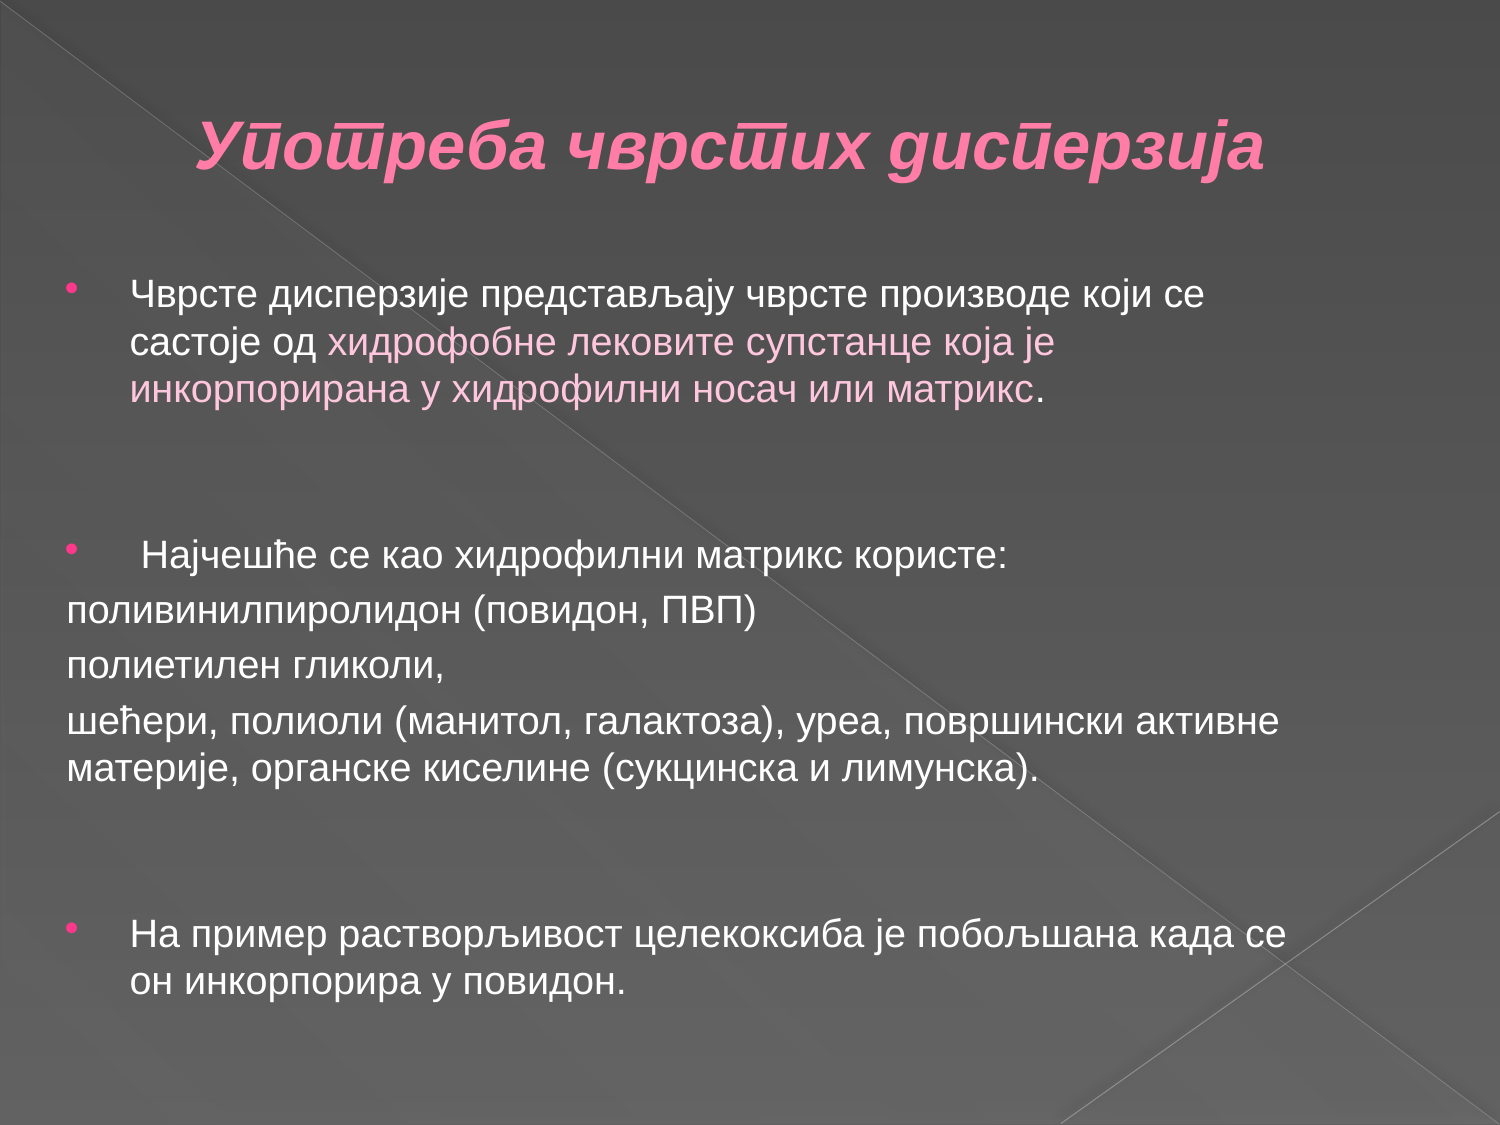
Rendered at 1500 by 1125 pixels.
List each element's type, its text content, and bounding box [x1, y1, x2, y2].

text_box Употреба чврстих дисперзија [99, 68, 1450, 299]
list Чврсте дисперзије представљају чврсте производе који се састоје од хидрофобне лековите супстанце која је инкорпорирана у хидрофилни носач или матрикс. Најчешће се као хидрофилни матрикс користе: поливинилпиролидон (повидон, ПВП) полиетилен гликоли, шећери, полиоли (манитол, галактоза), уреа, површински активне материје, органске киселине (сукцинска и лимунска). На пример растворљивост целекоксиба је побољшана када се он инкорпорира у повидон. [41, 208, 1341, 1042]
